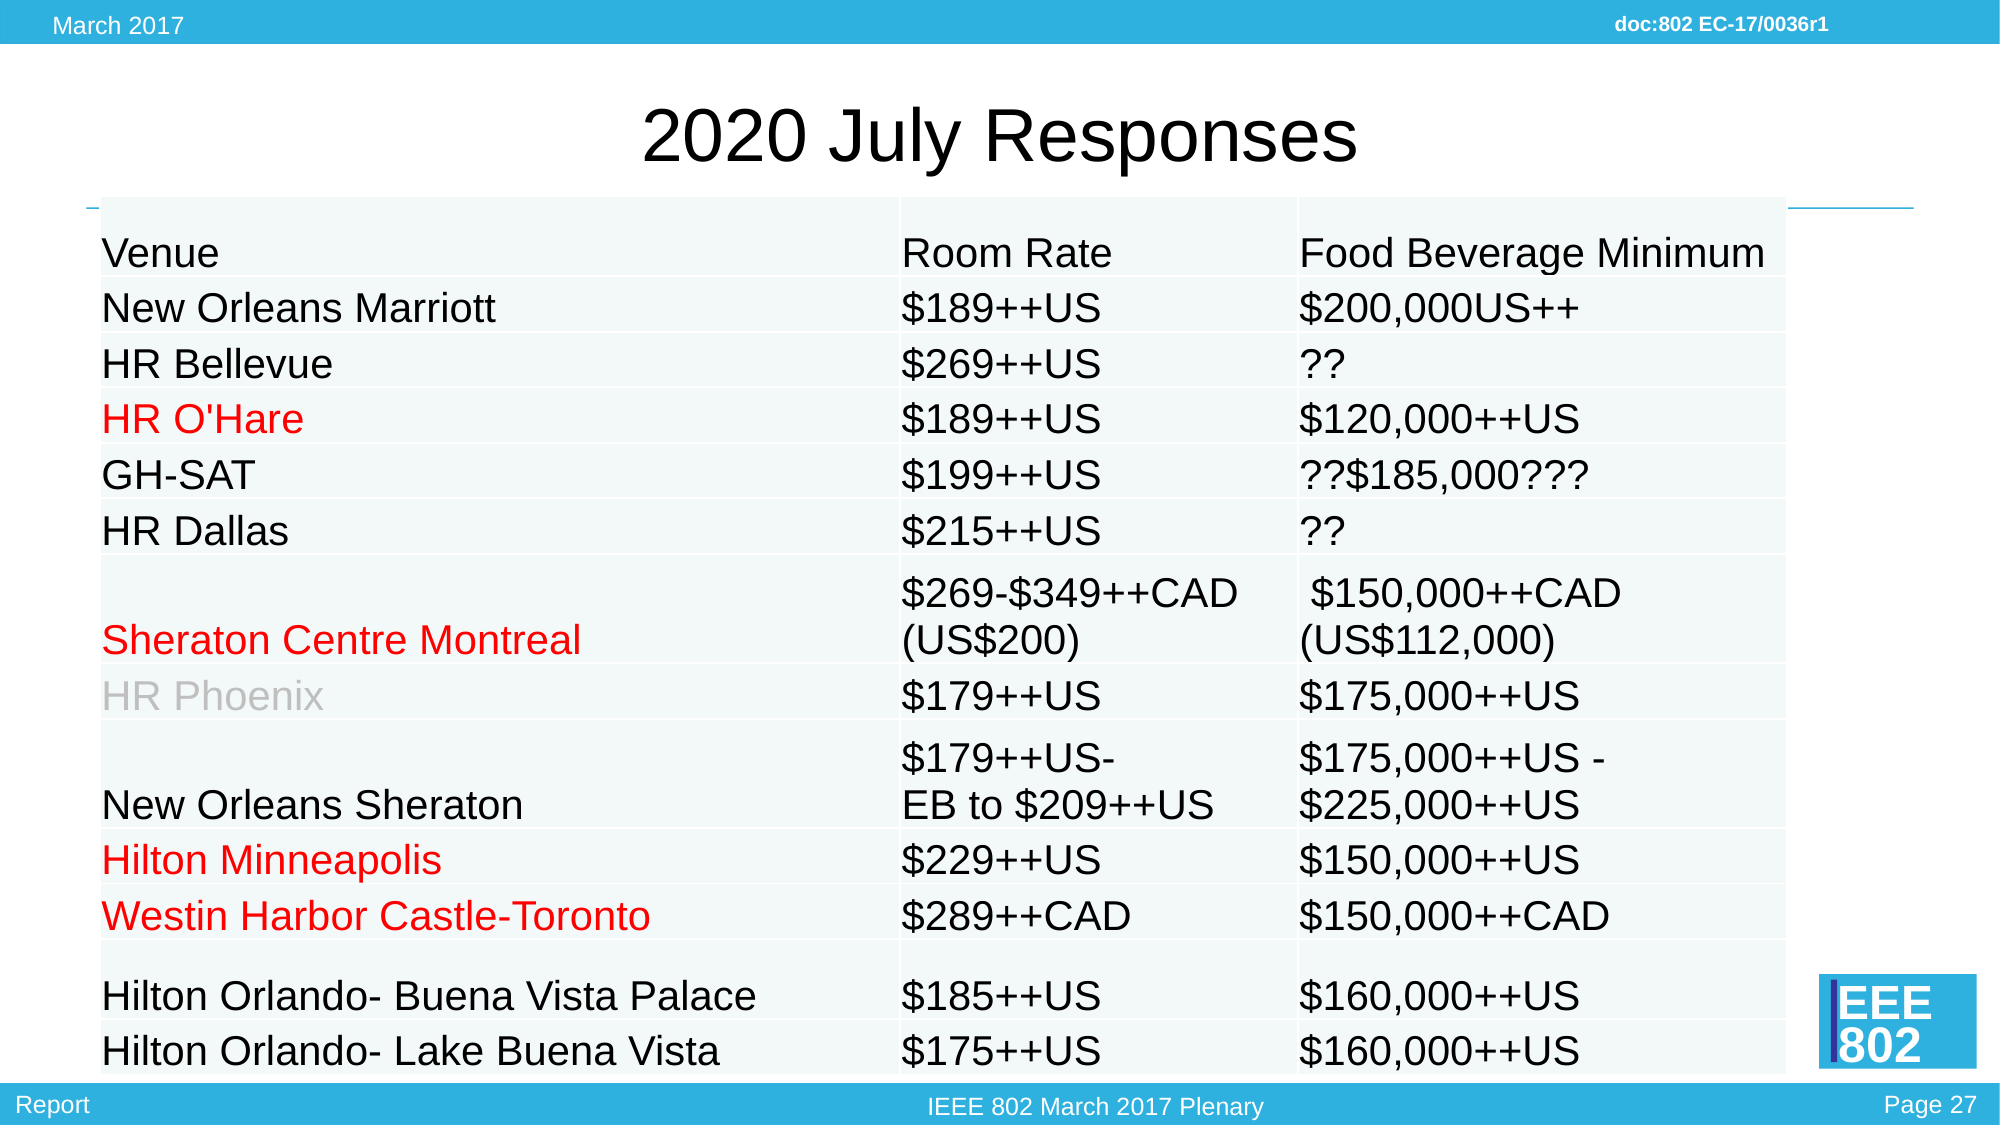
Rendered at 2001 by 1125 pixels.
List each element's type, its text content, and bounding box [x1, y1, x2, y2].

table_cell $229++US [901, 829, 1297, 883]
table_cell Sheraton Centre Montreal [101, 555, 899, 662]
table_cell Westin Harbor Castle-Toronto [101, 884, 899, 938]
table_cell GH-SAT [101, 444, 899, 497]
table_cell $179++US- EB to $209++US [901, 720, 1297, 827]
table_cell $160,000++US [1299, 940, 1786, 1018]
table_cell New Orleans Sheraton [101, 720, 899, 827]
table_cell $175++US [901, 1020, 1297, 1074]
table_cell HR Phoenix [101, 664, 899, 718]
table_cell $185++US [901, 940, 1297, 1018]
table_cell HR Bellevue [101, 333, 899, 386]
table_cell $200,000US++ [1299, 277, 1786, 331]
table_cell $199++US [901, 444, 1297, 497]
table_cell $150,000++CAD [1299, 884, 1786, 938]
table_cell $175,000++US -$225,000++US [1299, 720, 1786, 827]
table_cell Hilton Minneapolis [101, 829, 899, 883]
table_cell ??$185,000??? [1299, 444, 1786, 497]
table_cell $150,000++US [1299, 829, 1786, 883]
table_cell HR O'Hare [101, 388, 899, 442]
table_cell $189++US [901, 277, 1297, 331]
table_cell $269-$349++CAD (US$200) [901, 555, 1297, 662]
table_cell $179++US [901, 664, 1297, 718]
table_cell $120,000++US [1299, 388, 1786, 442]
table_cell $289++CAD [901, 884, 1297, 938]
table_cell $175,000++US [1299, 664, 1786, 718]
table_header Food Beverage Minimum [1299, 197, 1786, 275]
table_cell New Orleans Marriott [101, 277, 899, 331]
table_cell HR Dallas [101, 499, 899, 553]
table_cell $269++US [901, 333, 1297, 386]
table_cell ?? [1299, 499, 1786, 553]
table_cell $215++US [901, 499, 1297, 553]
table_cell Hilton Orlando- Buena Vista Palace [101, 940, 899, 1018]
table_cell Hilton Orlando- Lake Buena Vista [101, 1020, 899, 1074]
table_cell $160,000++US [1299, 1020, 1786, 1074]
table_header Room Rate [901, 197, 1297, 275]
table_header Venue [101, 197, 899, 275]
table_cell ?? [1299, 333, 1786, 386]
table_cell $189++US [901, 388, 1297, 442]
table_cell $150,000++CAD (US$112,000) [1299, 555, 1786, 662]
title 2020 July Responses [99, 66, 1900, 197]
